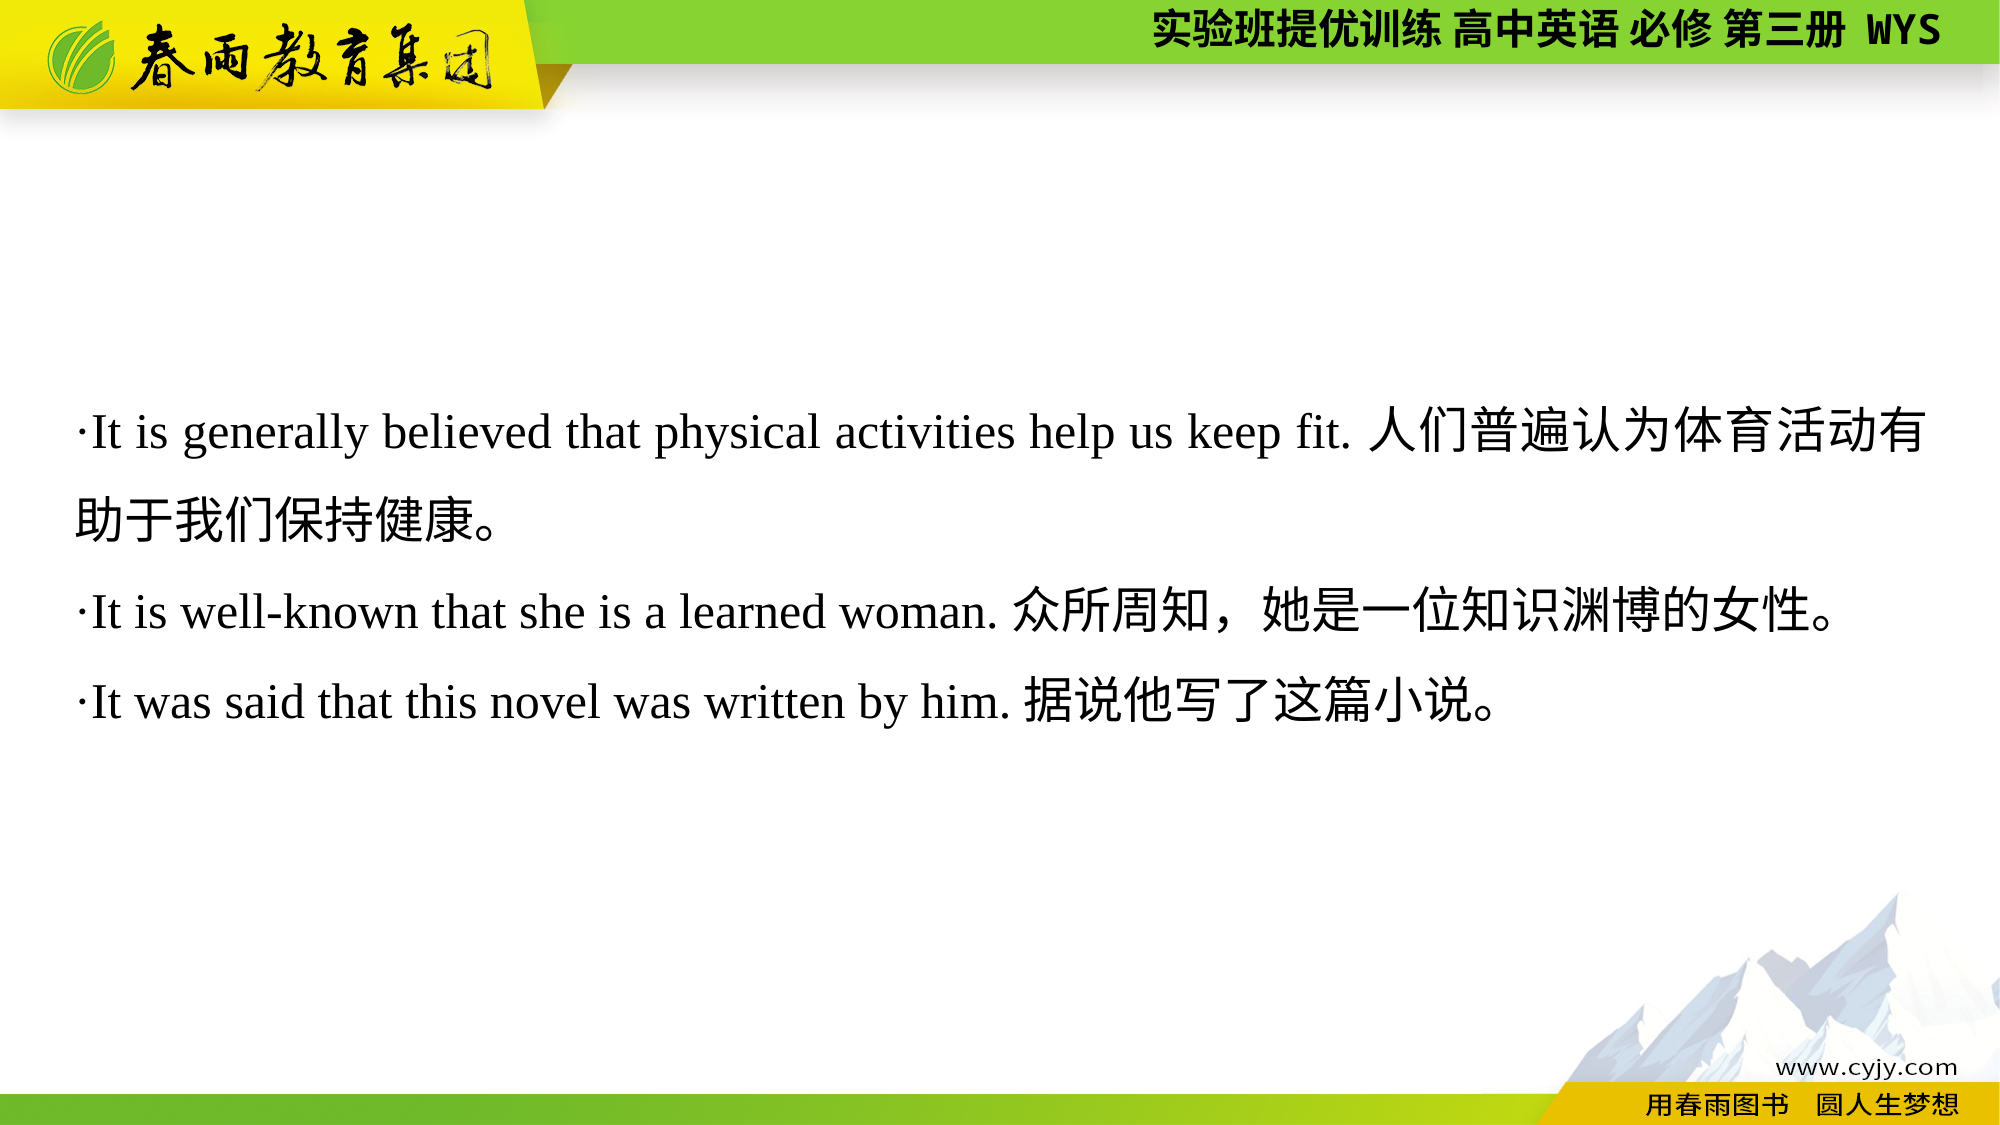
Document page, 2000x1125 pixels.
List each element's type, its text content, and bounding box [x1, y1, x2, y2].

picture [0, 0, 2000, 1125]
list ·It is generally believed that physical activities help us keep fit.人们普遍认为体育活动有助于我们保持健康。 ·It is well-known that she is a learned woman.众所周知，她是一位知识渊博的女性。 ·It was said that this novel was written by him.据说他写了这篇小说。 [59, 360, 1944, 728]
